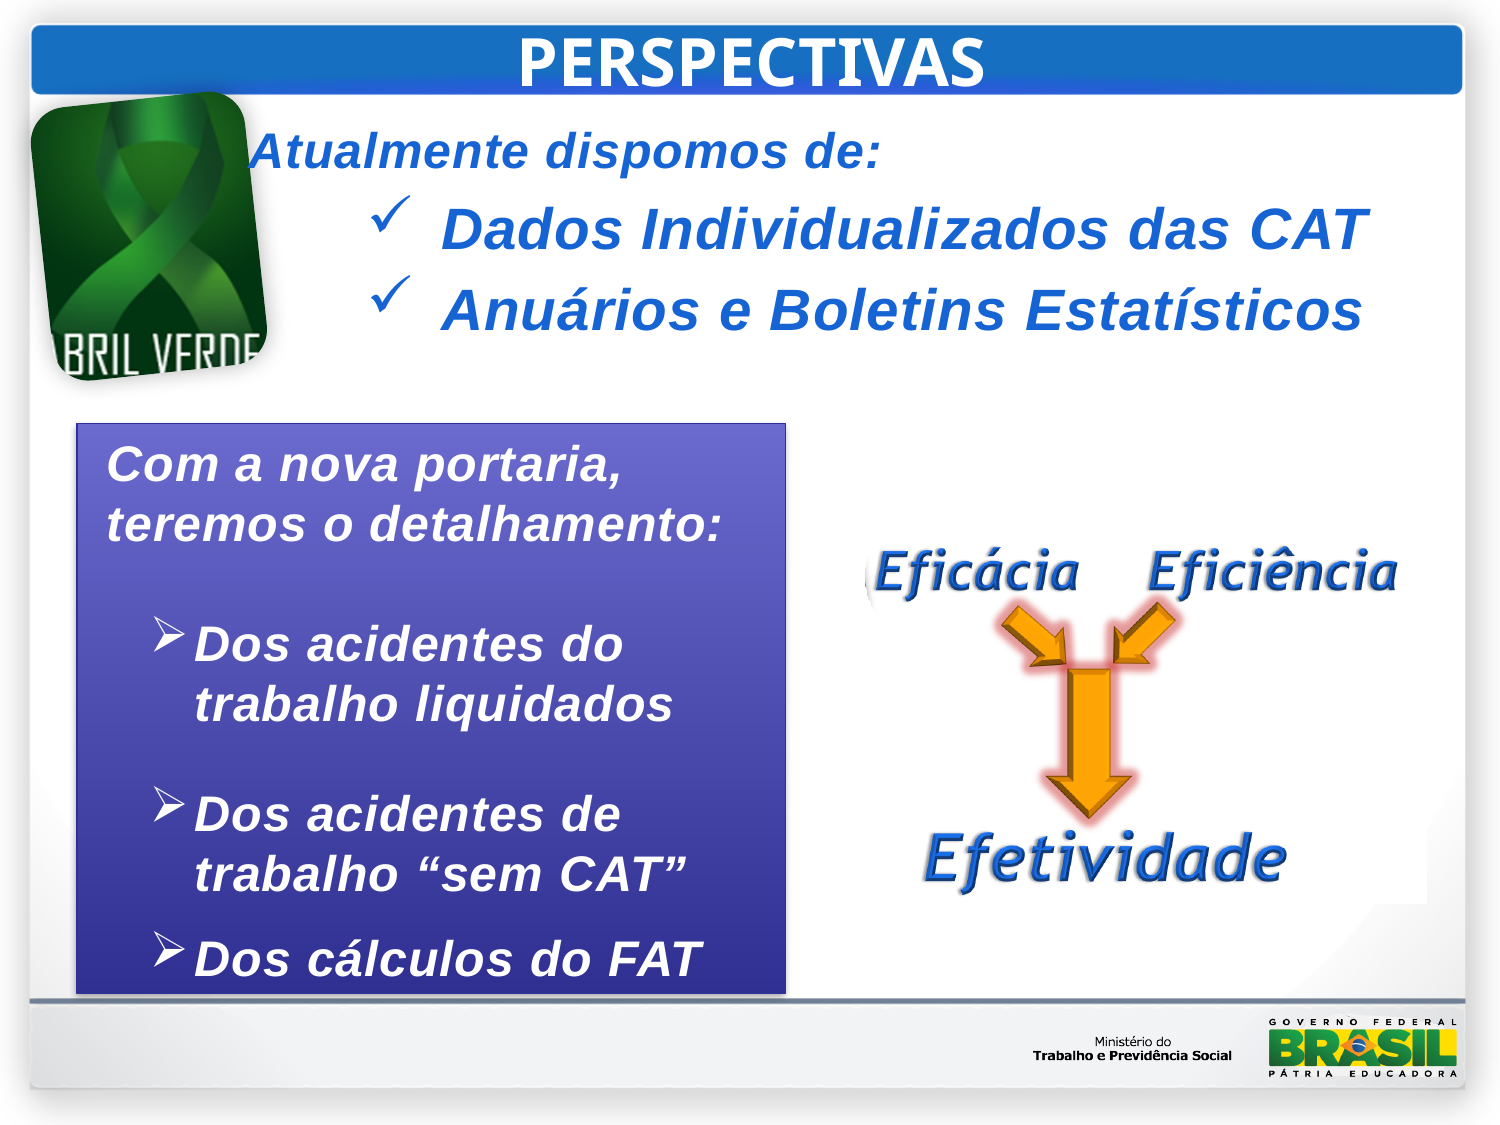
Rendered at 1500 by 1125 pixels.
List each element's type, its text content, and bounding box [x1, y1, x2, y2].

picture [0, 0, 1500, 1125]
text_box Atualmente dispomos de: [218, 101, 1341, 255]
text_box Dados Individualizados das CAT Anuários e Boletins Estatísticos [336, 173, 1447, 430]
title PERSPECTIVAS [76, 25, 1428, 95]
text_box Com a nova portaria, teremos o detalhamento: Dos acidentes do trabalho liquidados Dos acidentes de trabalho “sem CAT” Dos cálculos do FAT [76, 423, 786, 994]
